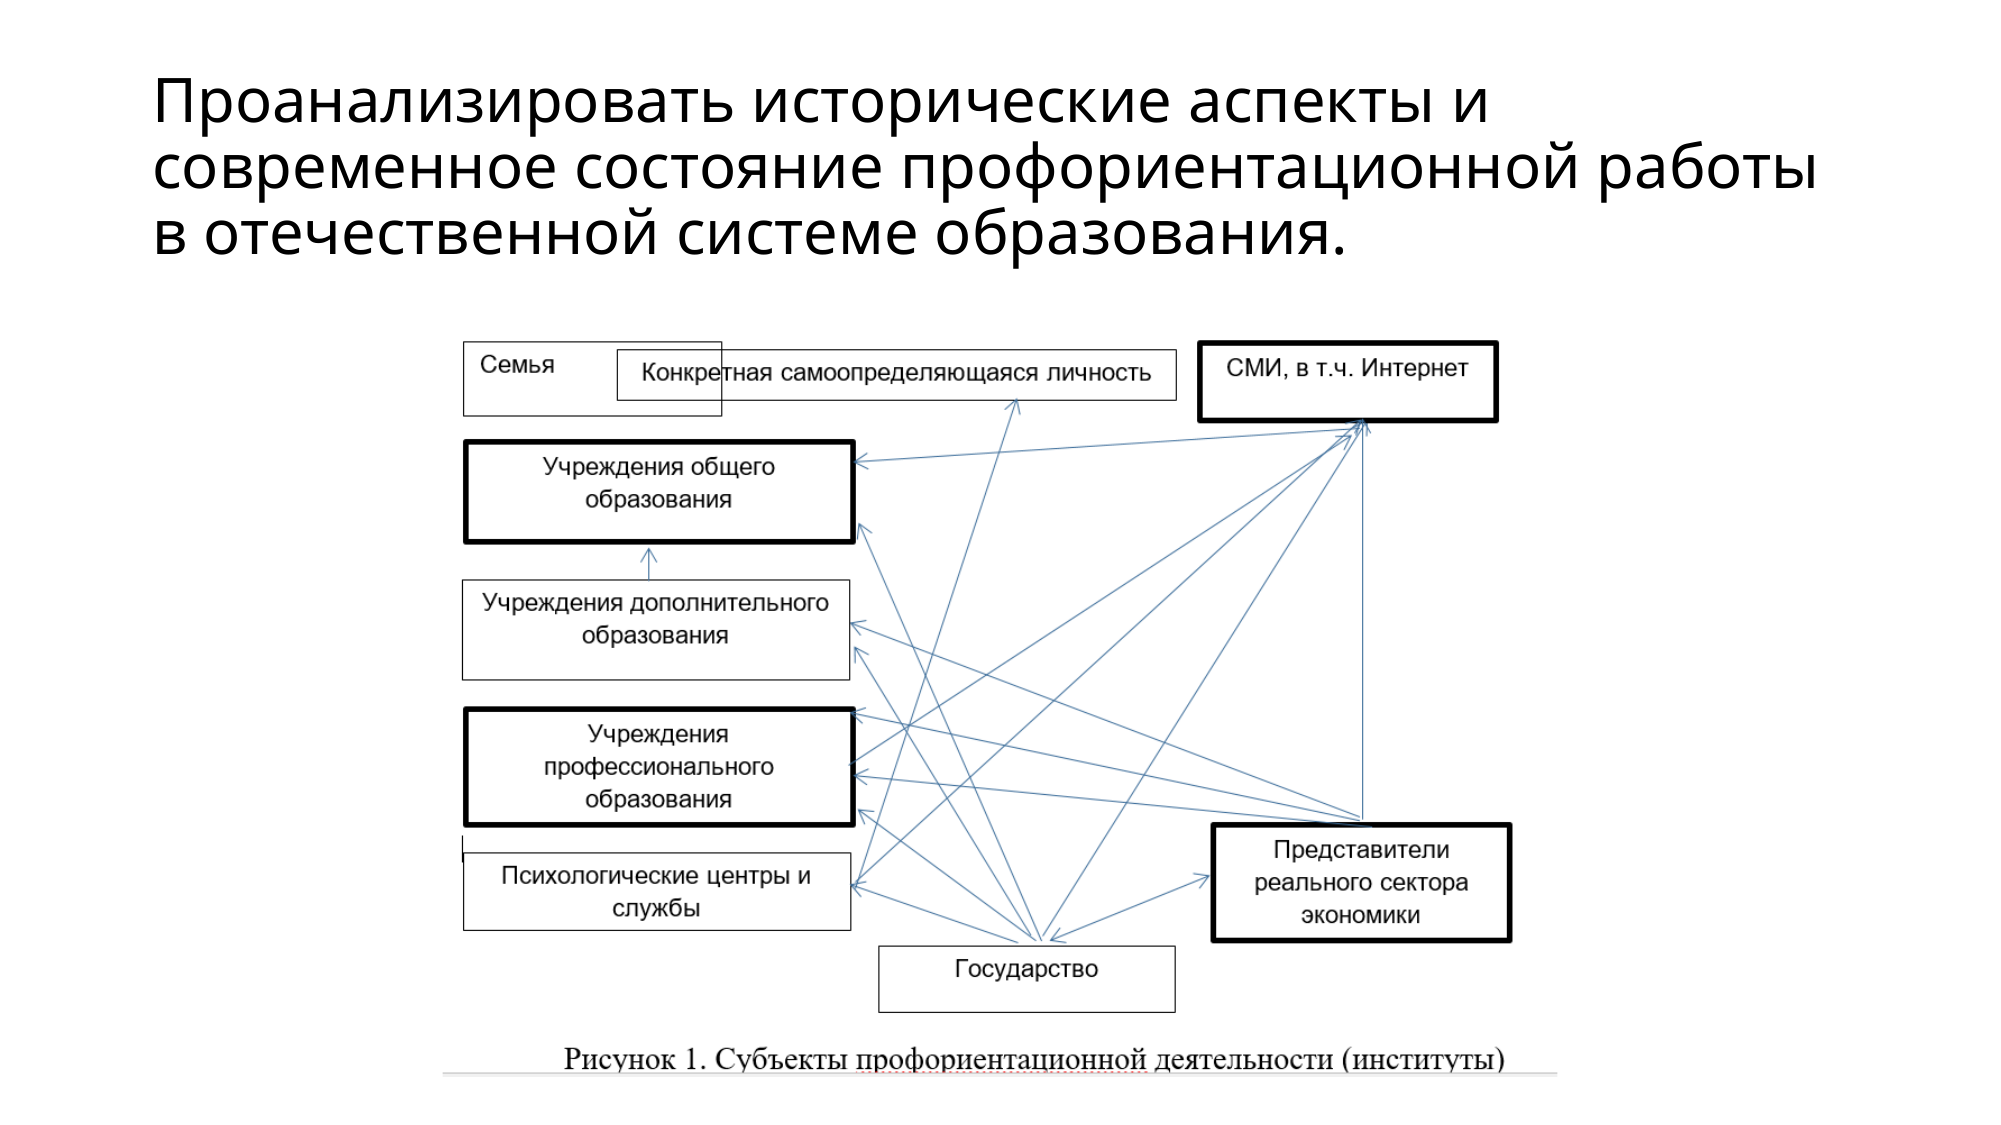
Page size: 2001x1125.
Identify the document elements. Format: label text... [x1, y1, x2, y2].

title Проанализировать исторические аспекты и современное состояние профориентационной работы в отечественной системе образования. [137, 59, 1863, 278]
picture [442, 315, 1558, 1077]
